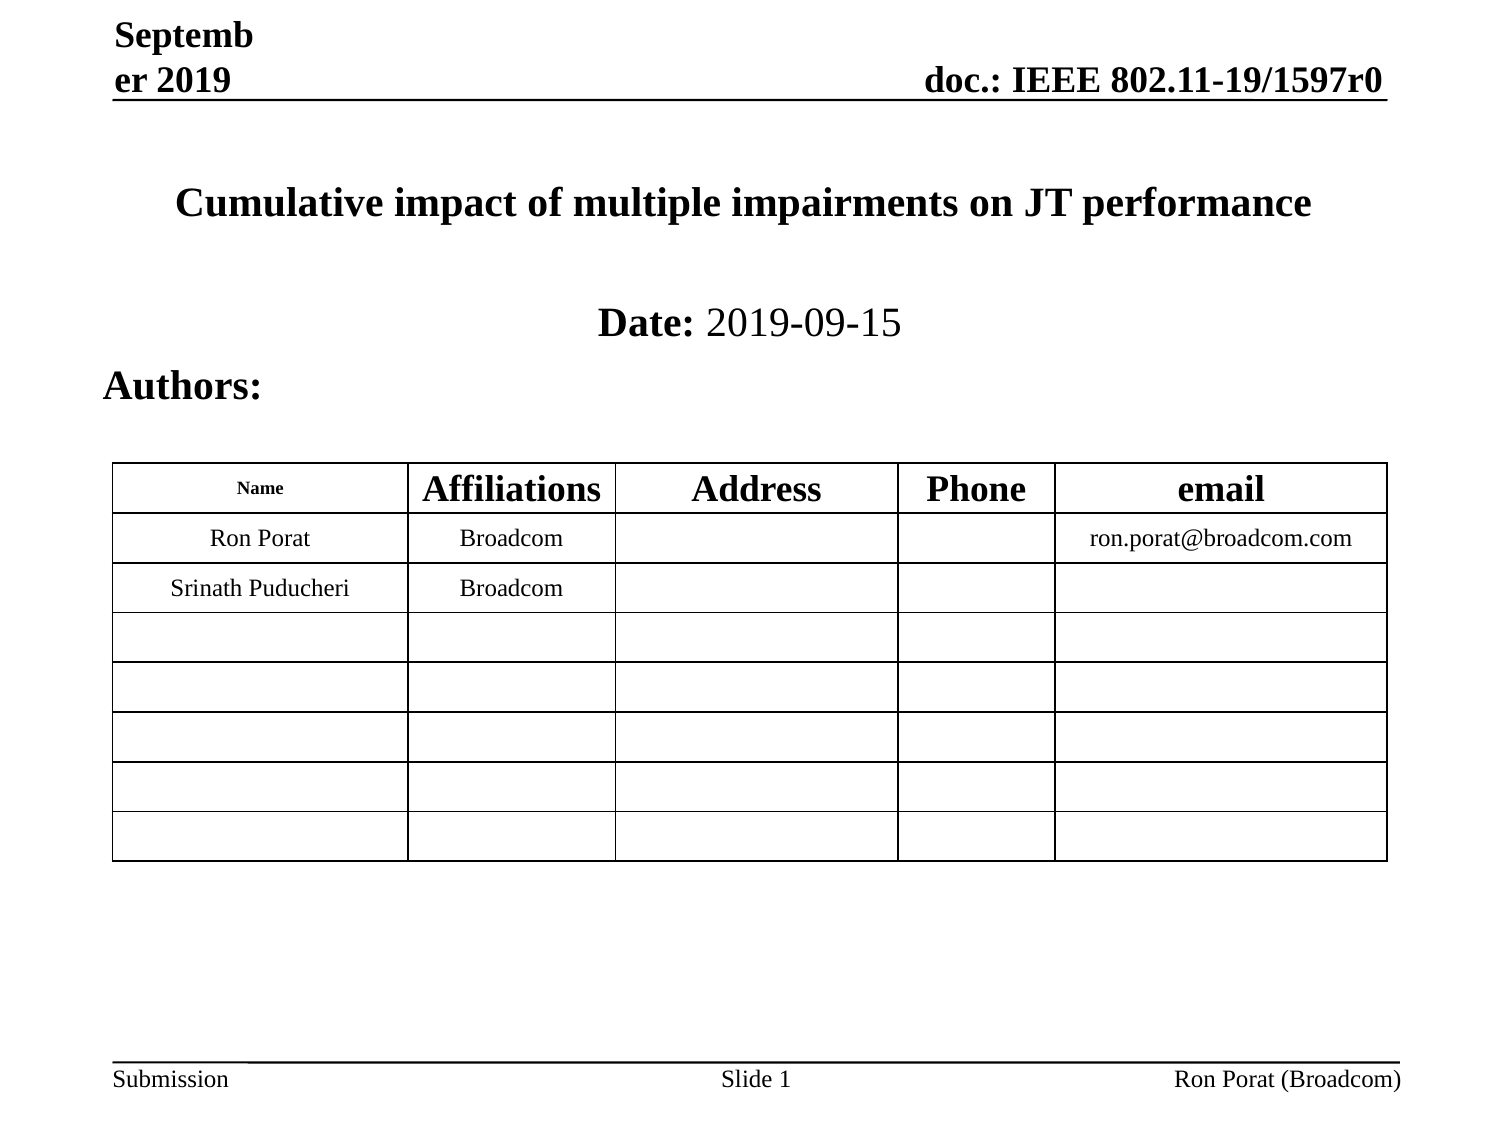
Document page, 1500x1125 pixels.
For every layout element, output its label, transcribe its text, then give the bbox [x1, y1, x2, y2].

table_cell Broadcom [409, 564, 615, 612]
footer Ron Porat (Broadcom) [1170, 1061, 1402, 1093]
table_cell [113, 663, 407, 711]
table_cell [1056, 763, 1386, 811]
table_cell [113, 613, 407, 661]
table_cell [899, 514, 1054, 562]
table_cell ron.porat@broadcom.com [1056, 514, 1386, 562]
table_cell [409, 812, 615, 860]
table_cell [616, 763, 897, 811]
table_cell Ron Porat [113, 514, 407, 562]
table_cell [899, 812, 1054, 860]
table_cell [899, 564, 1054, 612]
table_cell [899, 613, 1054, 661]
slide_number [114, 54, 270, 101]
table_cell [616, 713, 897, 761]
list Date: 2019-09-15 [112, 287, 1388, 351]
table_cell [1056, 663, 1386, 711]
table_cell [899, 663, 1054, 711]
table_header Address [616, 464, 897, 512]
table_cell Broadcom [409, 514, 615, 562]
table_cell [1056, 812, 1386, 860]
table_cell [899, 713, 1054, 761]
table_cell [113, 713, 407, 761]
title Cumulative impact of multiple impairments on JT performance [62, 112, 1426, 288]
table_cell [616, 663, 897, 711]
table_cell [409, 613, 615, 661]
table_cell [113, 812, 407, 860]
table_cell [616, 514, 897, 562]
table_cell [1056, 564, 1386, 612]
table_header email [1056, 464, 1386, 512]
table_header Affiliations [409, 464, 615, 512]
table_cell [409, 663, 615, 711]
table_cell [113, 763, 407, 811]
table_cell [616, 564, 897, 612]
table_cell [409, 713, 615, 761]
slide_number Slide 1 [712, 1061, 800, 1093]
table_cell [409, 763, 615, 811]
table_header Phone [899, 464, 1054, 512]
table_cell [616, 812, 897, 860]
table_cell [1056, 713, 1386, 761]
text_box Authors: [87, 349, 325, 413]
table_cell [616, 613, 897, 661]
table_cell Srinath Puducheri [113, 564, 407, 612]
table_header Name [113, 464, 407, 512]
table_cell [1056, 613, 1386, 661]
table_cell [899, 763, 1054, 811]
